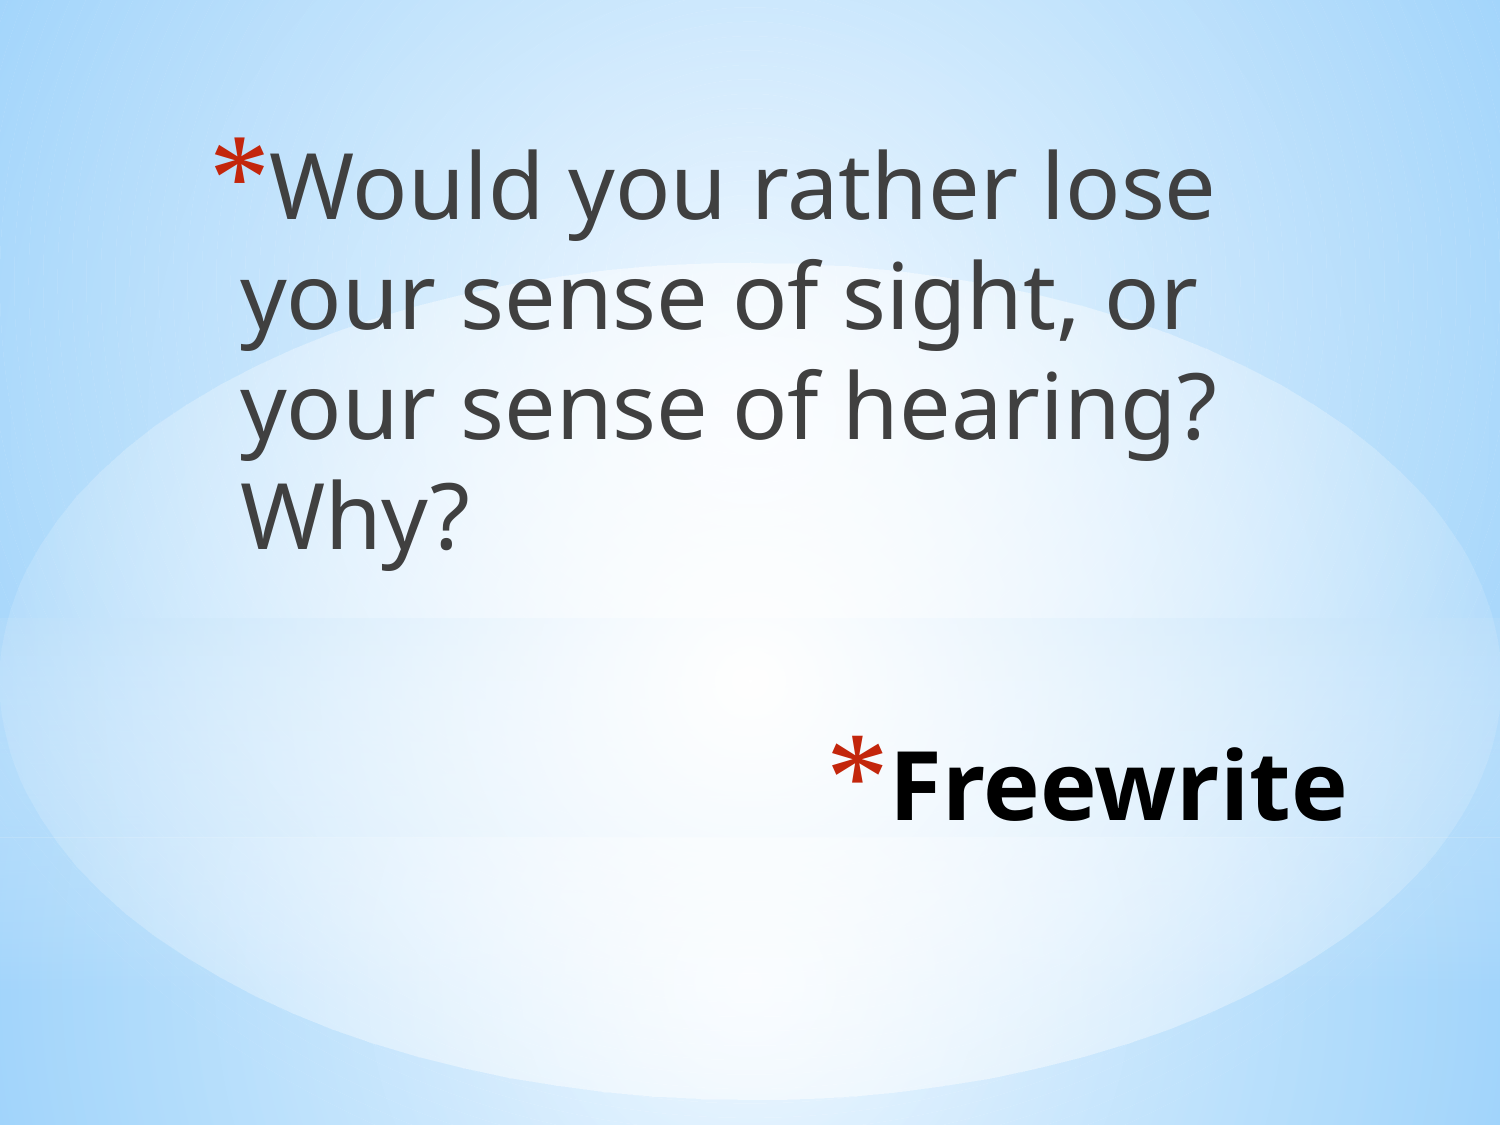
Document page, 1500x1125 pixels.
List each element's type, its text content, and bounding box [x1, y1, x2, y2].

title Freewrite [294, 717, 1363, 905]
list Would you rather lose your sense of sight, or your sense of hearing? Why? [187, 120, 1238, 690]
